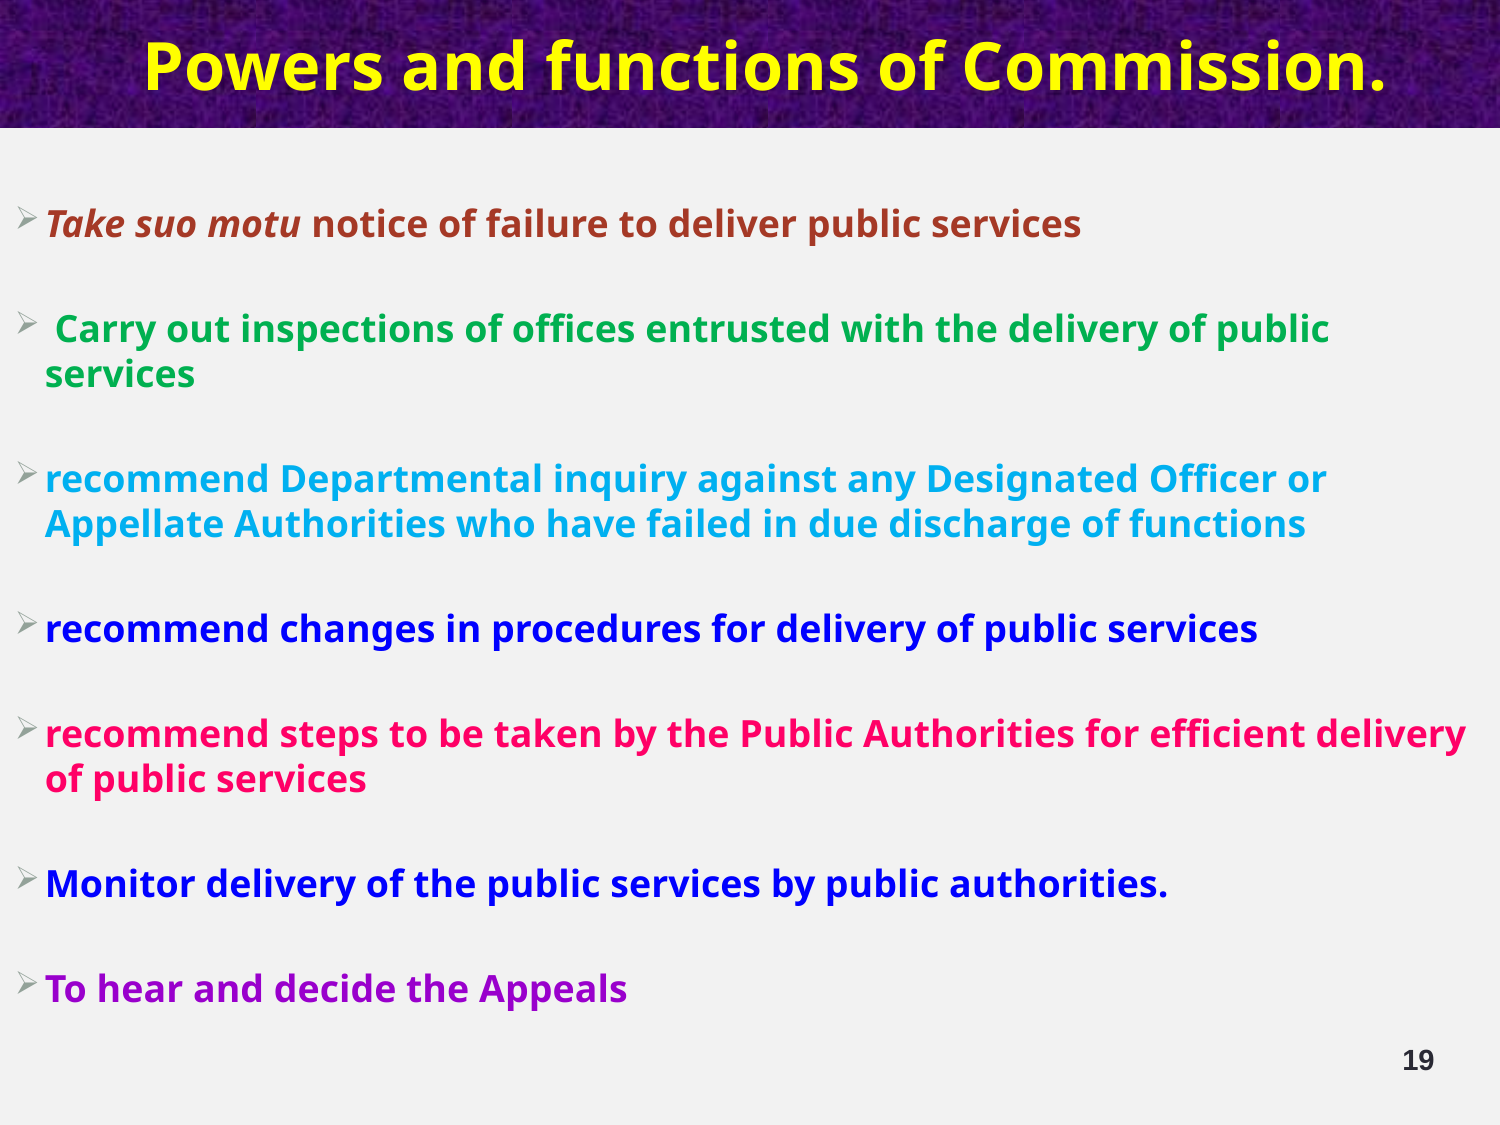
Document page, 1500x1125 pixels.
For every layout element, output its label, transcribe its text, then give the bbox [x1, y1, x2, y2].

text_box Take suo motu notice of failure to deliver public services Carry out inspections of offices entrusted with the delivery of public services recommend Departmental inquiry against any Designated Officer or Appellate Authorities who have failed in due discharge of functions recommend changes in procedures for delivery of public services recommend steps to be taken by the Public Authorities for efficient delivery of public services Monitor delivery of the public services by public authorities. To hear and decide the Appeals [0, 129, 1500, 1125]
text_box 19 [1387, 1025, 1463, 1092]
text_box Powers and functions of Commission. [0, 0, 1500, 129]
